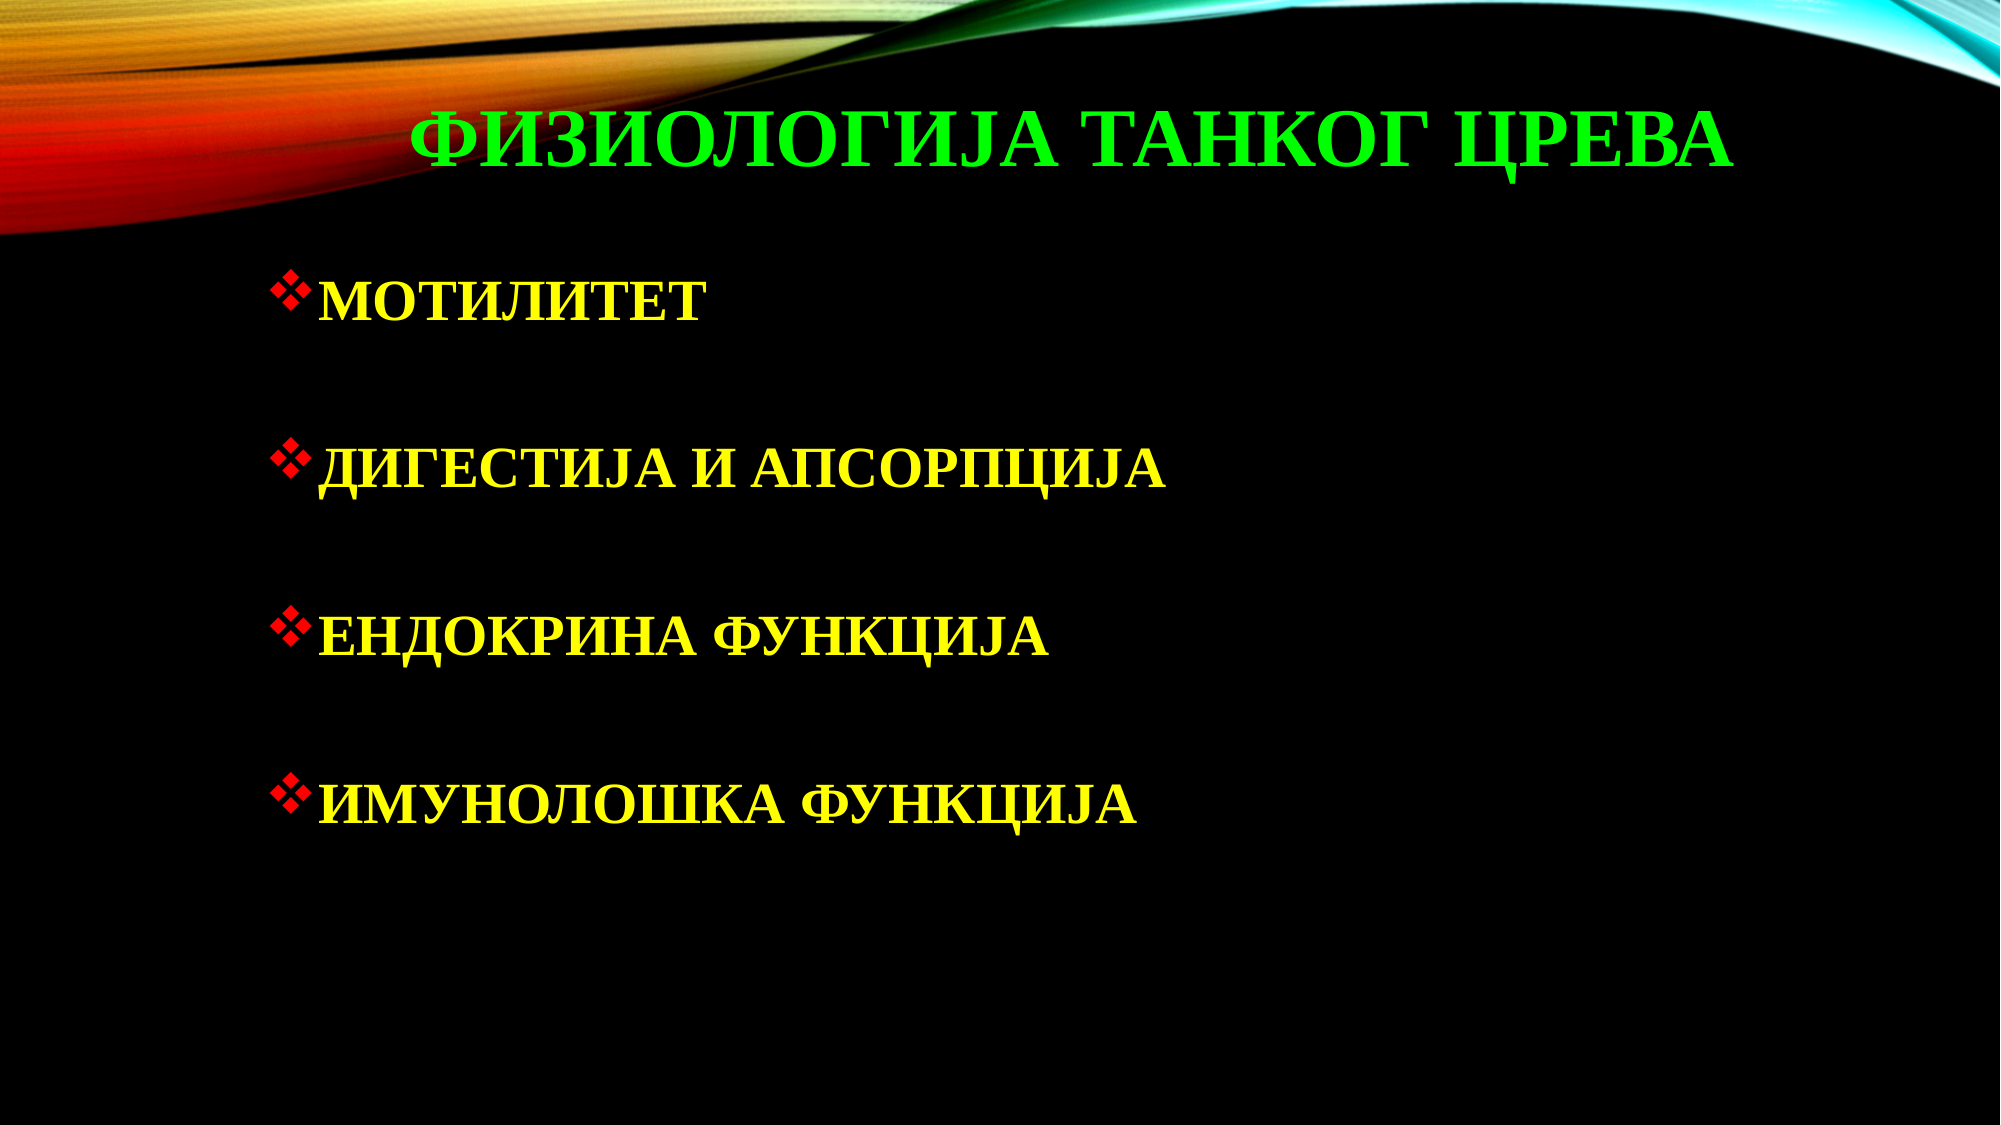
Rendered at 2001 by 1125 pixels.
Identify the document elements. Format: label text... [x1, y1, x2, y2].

title ФИЗИОЛОГИЈА ТАНКОГ ЦРЕВА [249, 45, 1750, 234]
list МОТИЛИТЕТ ДИГЕСТИЈА И АПСОРПЦИЈА ЕНДОКРИНА ФУНКЦИЈА ИМУНОЛОШКА ФУНКЦИЈА [249, 262, 1750, 1125]
picture [0, 0, 2000, 237]
